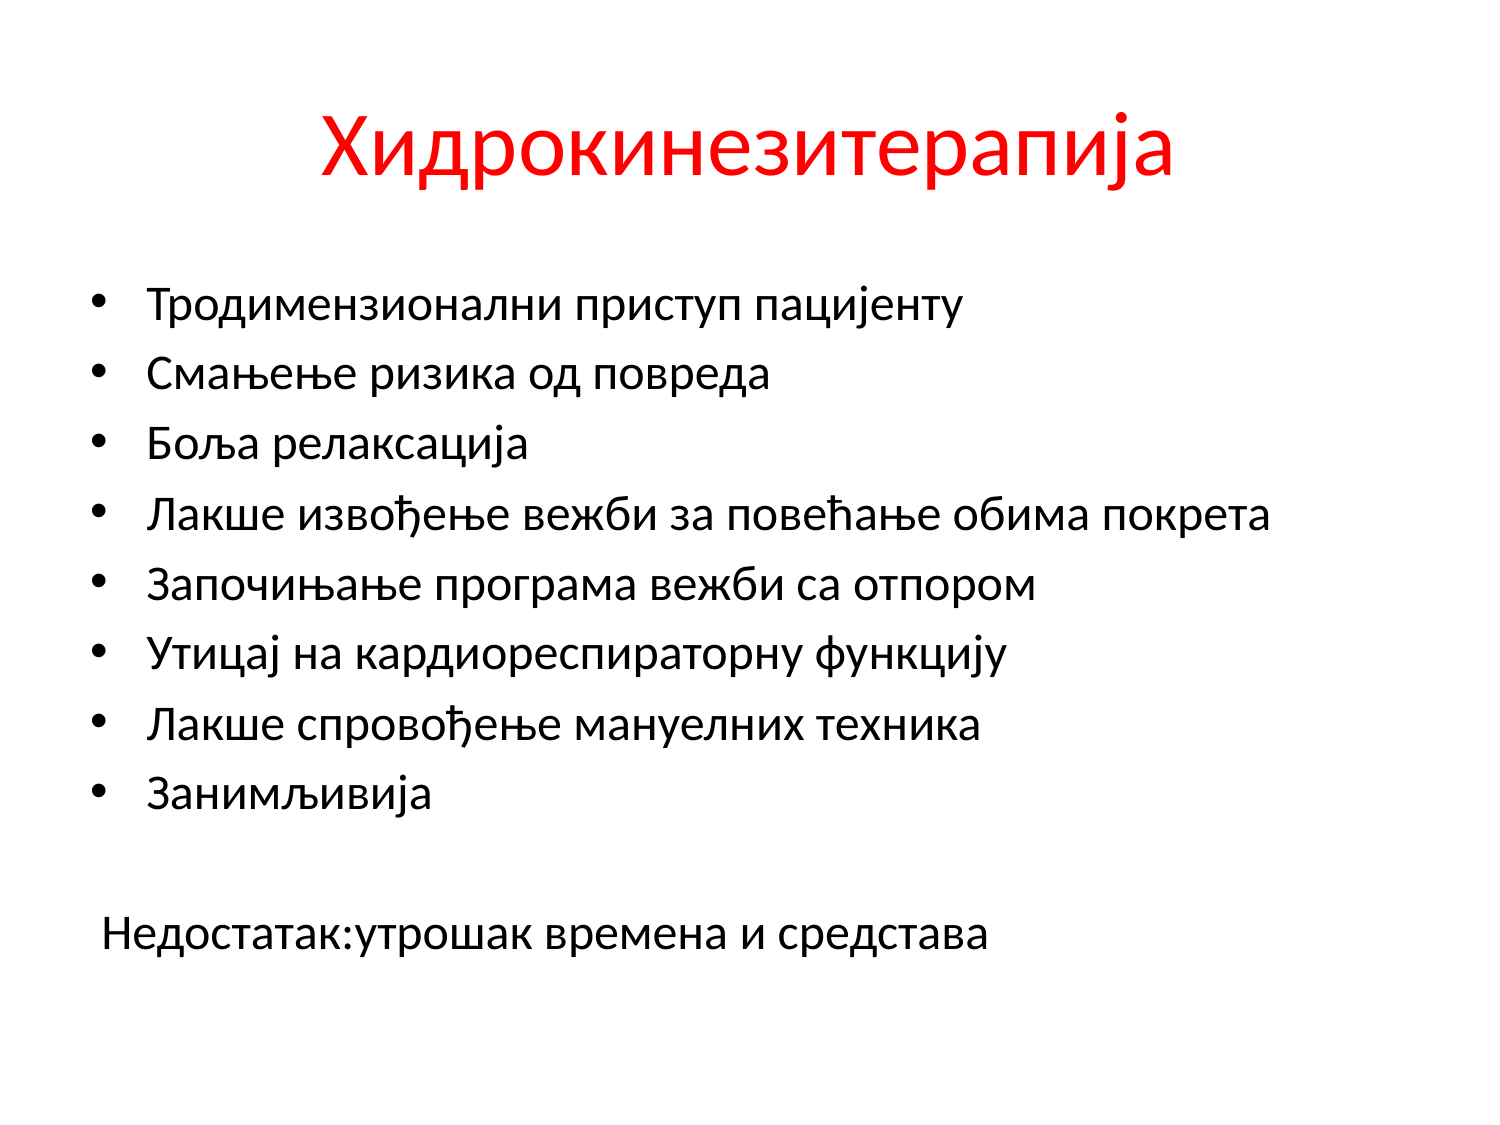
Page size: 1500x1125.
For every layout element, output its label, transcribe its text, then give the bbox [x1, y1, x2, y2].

list Тродимензионални приступ пацијенту Смањење ризика од повреда Боља релаксација Лакше извођење вежби за повећање обима покрета Започињање програма вежби са отпором Утицај на кардиореспираторну функцију Лакше спровођење мануелних техника Занимљивија Недостатак:утрошак времена и средстава [75, 262, 1425, 1005]
title Хидрокинезитерапија [75, 45, 1425, 233]
